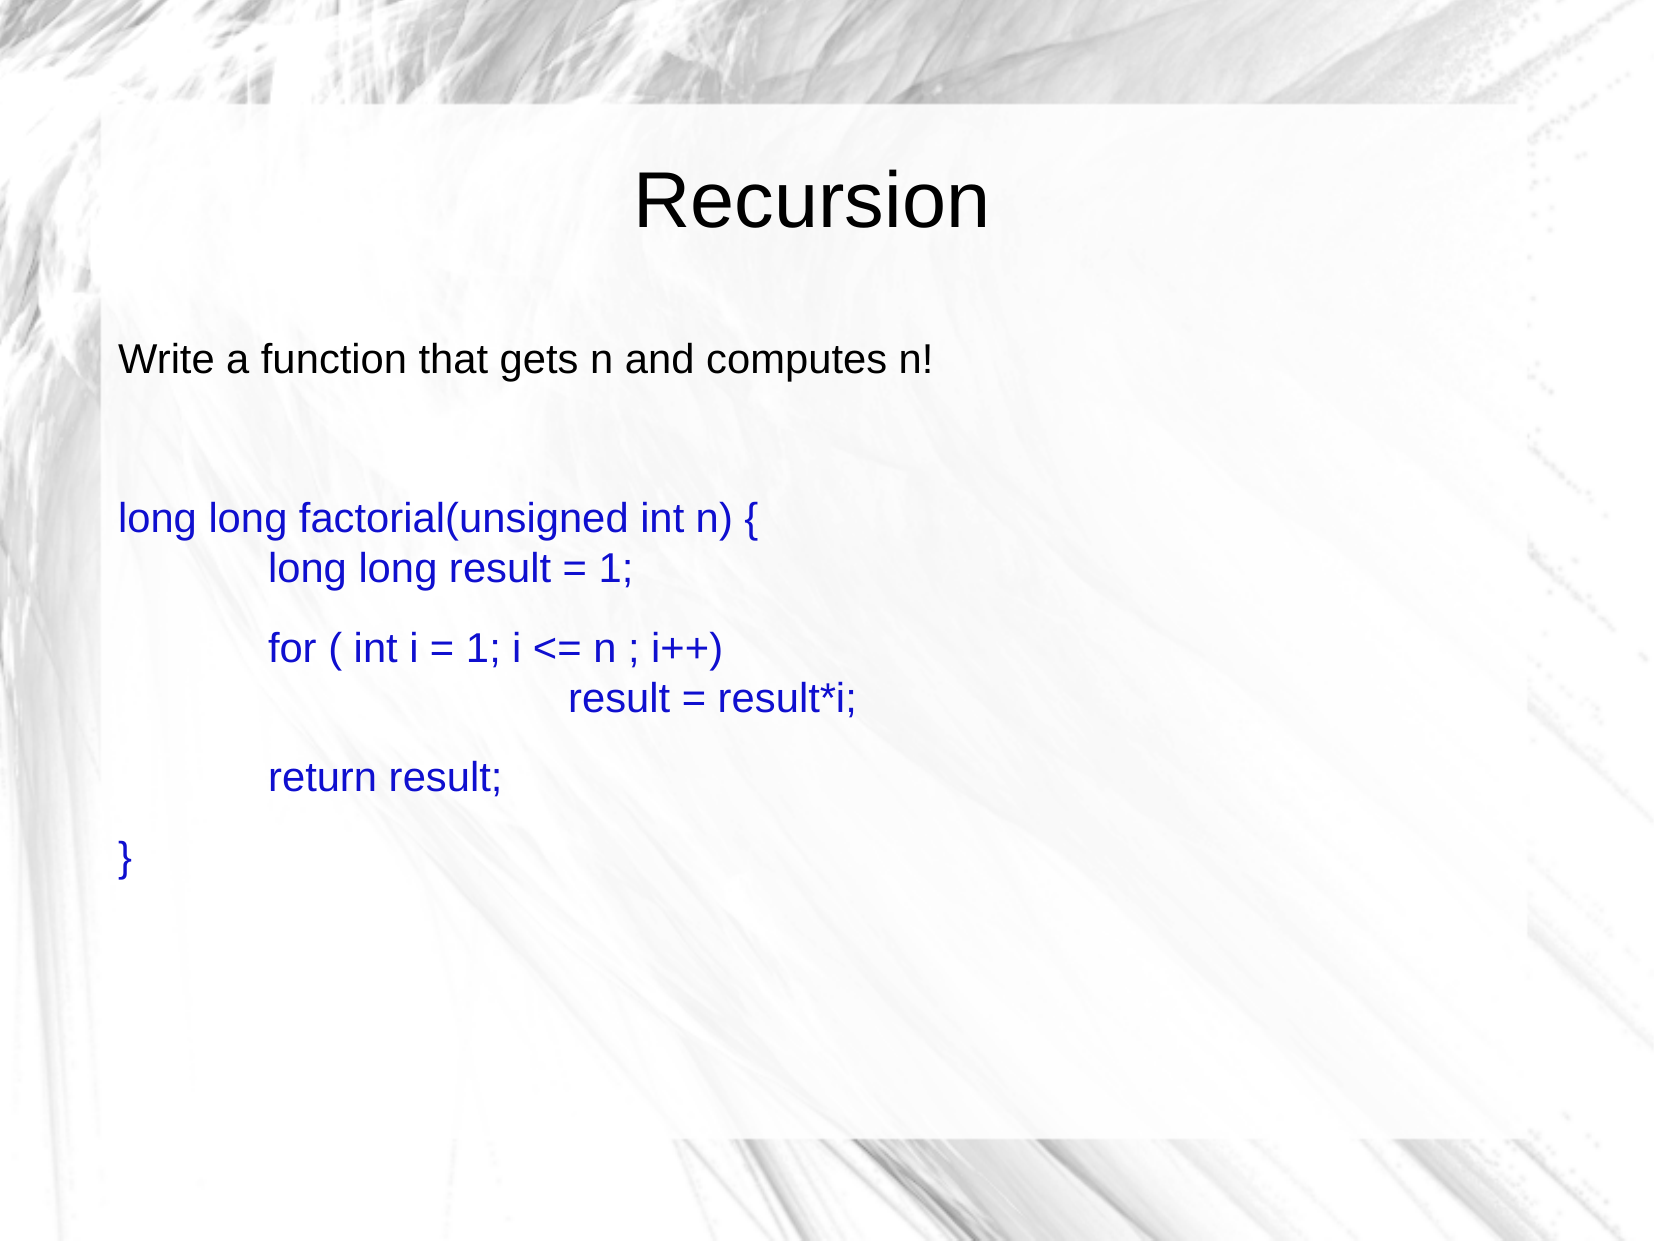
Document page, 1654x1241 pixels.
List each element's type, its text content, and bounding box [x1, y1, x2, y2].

picture [0, 0, 1654, 1241]
list Write a function that gets n and computes n! long long factorial(unsigned int n) { long long result = 1; for ( int i = 1; i <= n ; i++) result = result*i; return result; } [118, 332, 1571, 1121]
title Recursion [118, 93, 1506, 299]
